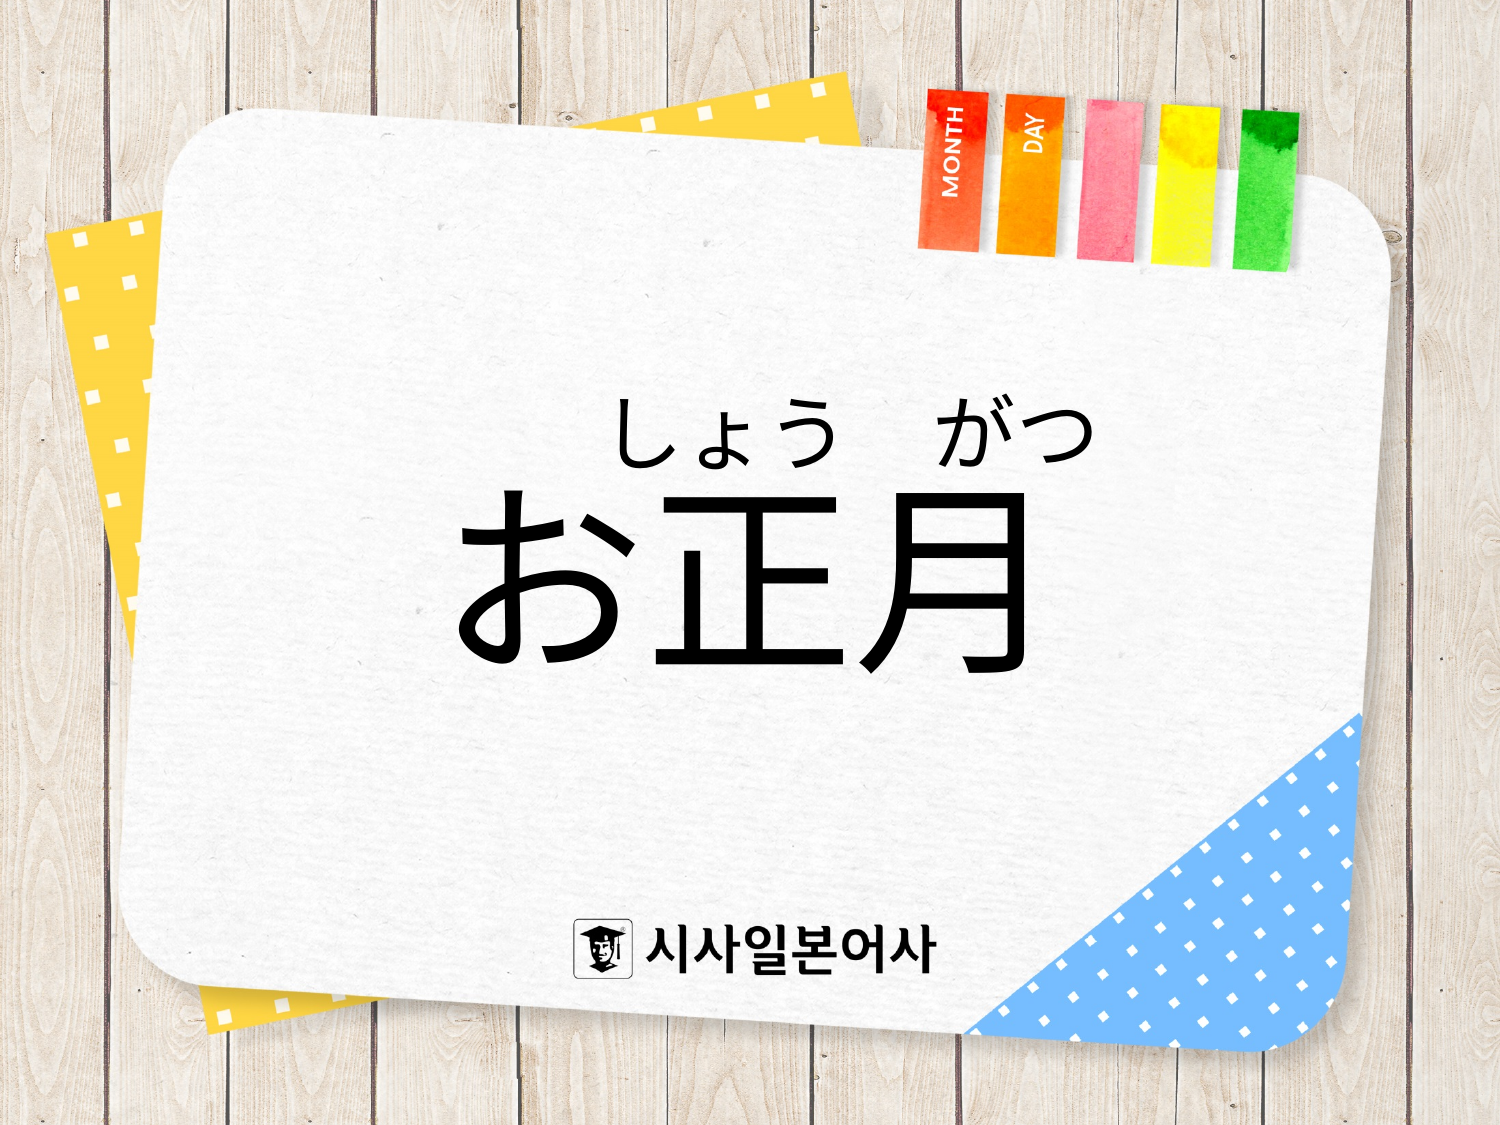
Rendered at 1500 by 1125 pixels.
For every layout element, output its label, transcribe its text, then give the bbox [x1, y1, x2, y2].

text_box しょう がつ [585, 373, 1115, 489]
picture [0, 0, 1500, 1125]
title お正月 [75, 338, 1425, 811]
